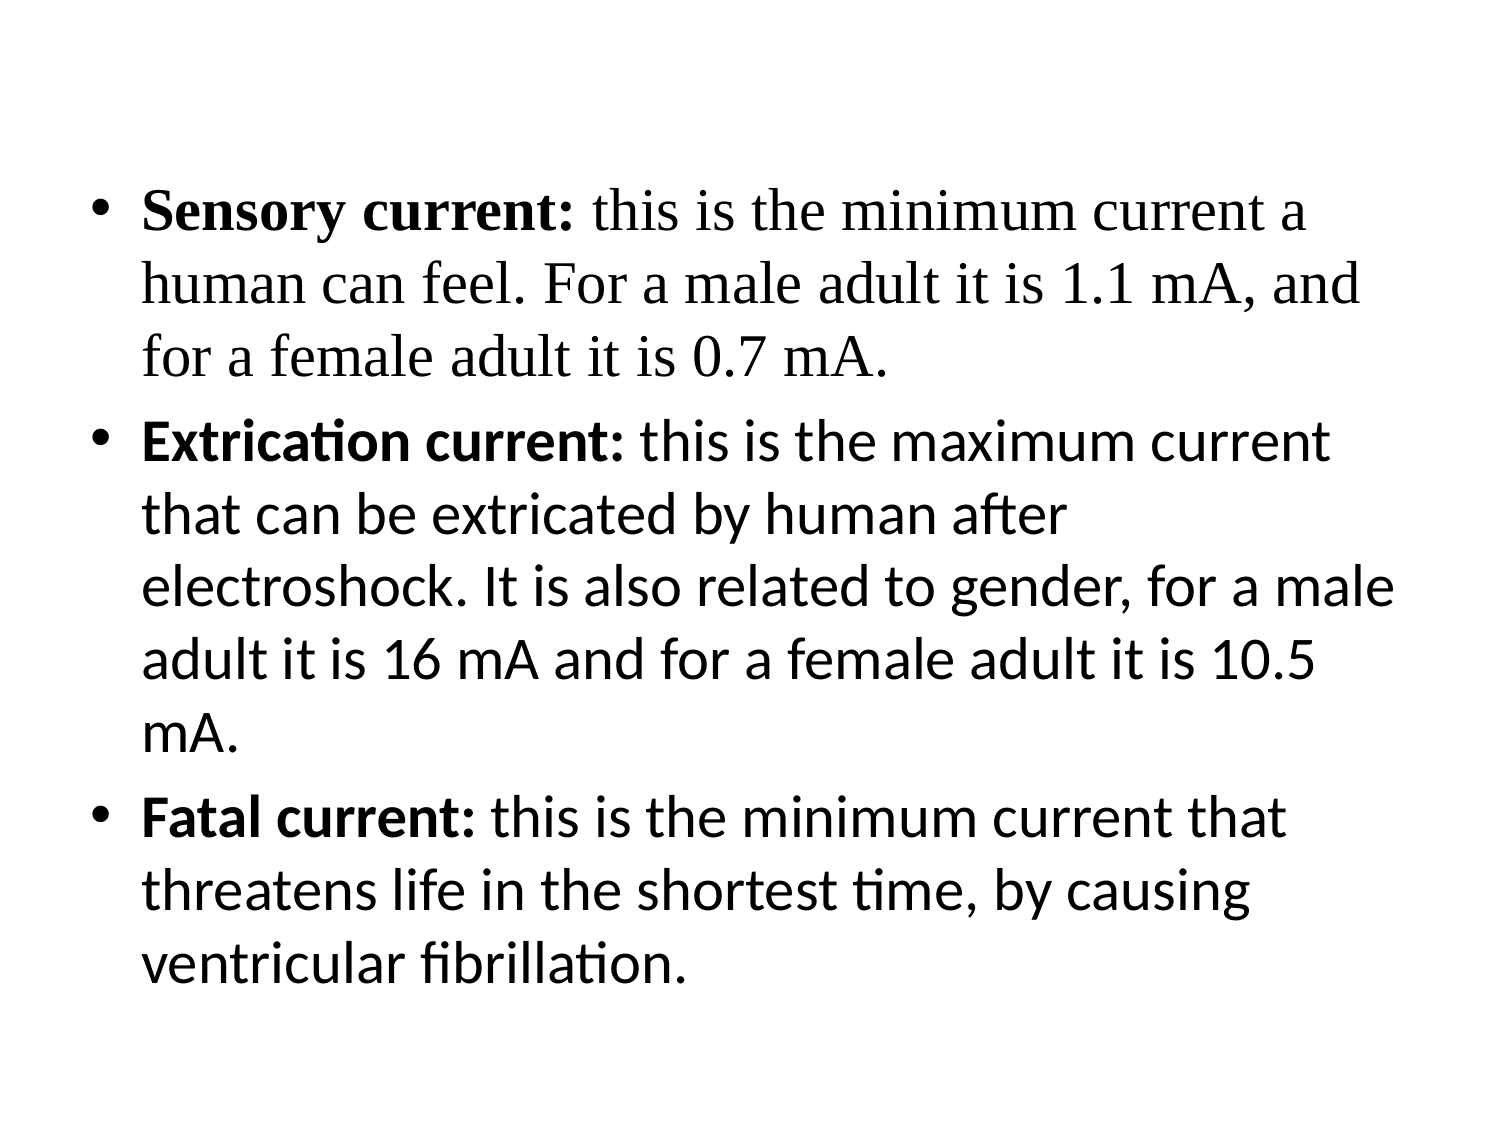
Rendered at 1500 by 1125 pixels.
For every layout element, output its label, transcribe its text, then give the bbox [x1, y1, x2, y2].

list Sensory current: this is the minimum current a human can feel. For a male adult it is 1.1 mA, and for a female adult it is 0.7 mA. Extrication current: this is the maximum current that can be extricated by human after electroshock. It is also related to gender, for a male adult it is 16 mA and for a female adult it is 10.5 mA. Fatal current: this is the minimum current that threatens life in the shortest time, by causing ventricular fibrillation. [75, 162, 1425, 1005]
